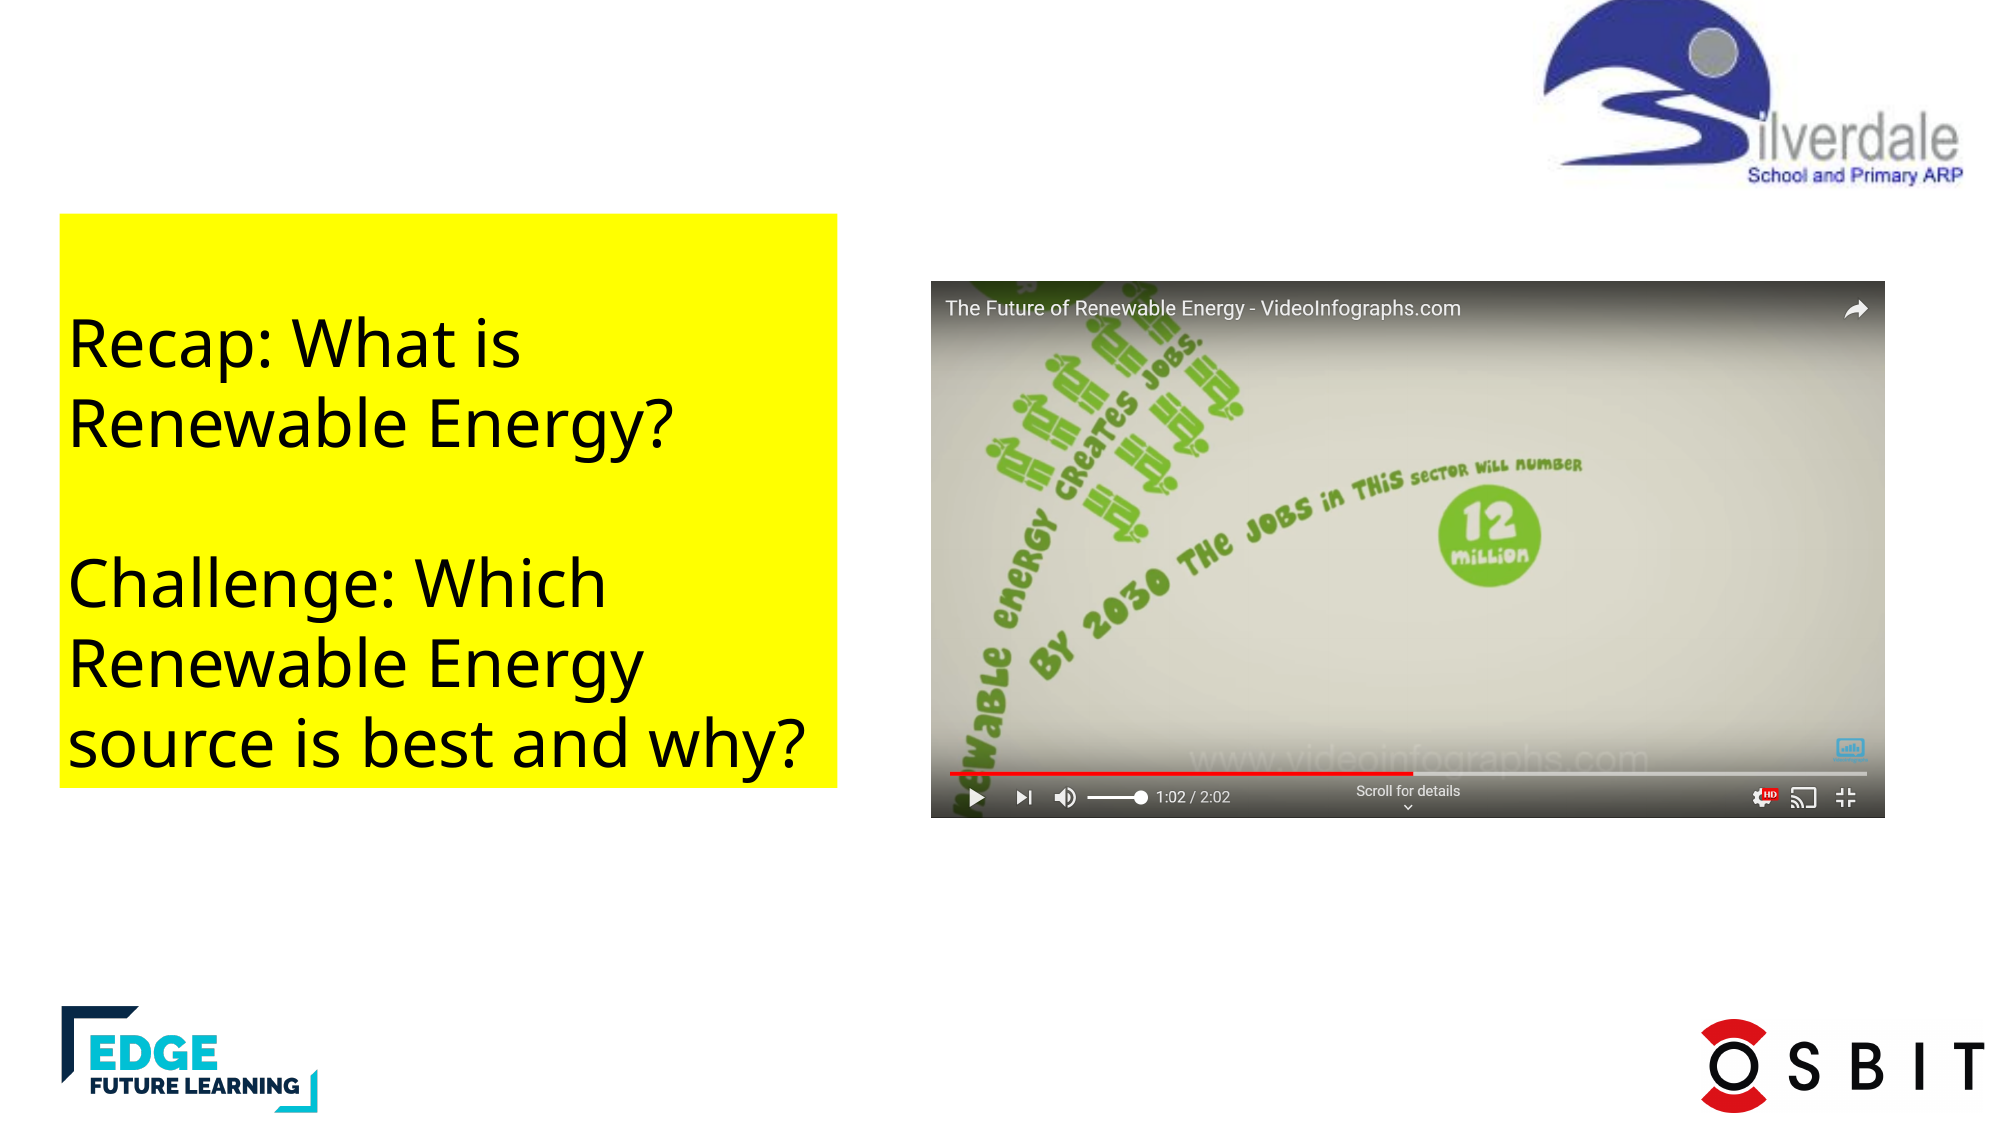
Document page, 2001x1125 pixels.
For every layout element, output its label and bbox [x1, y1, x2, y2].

text_box [0, 0, 2000, 1125]
picture [20, 958, 330, 1125]
